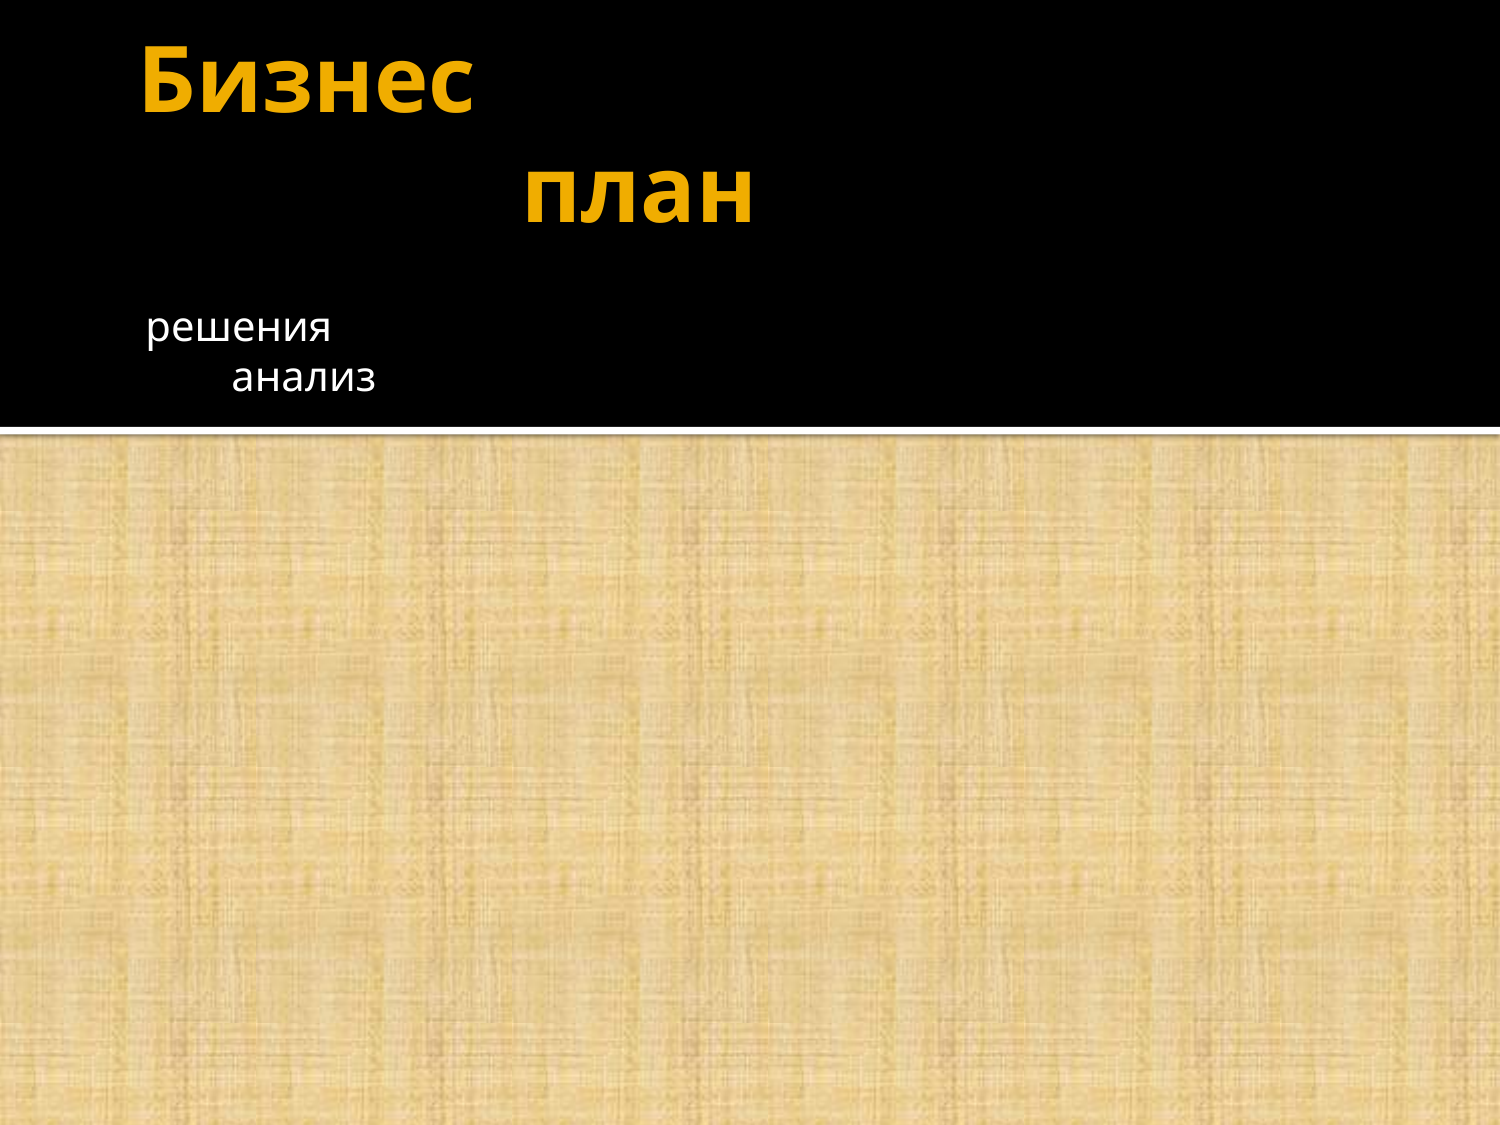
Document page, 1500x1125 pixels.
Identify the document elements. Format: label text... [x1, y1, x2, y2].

picture [0, 435, 1500, 1125]
list решения анализ [121, 299, 1438, 413]
title Бизнес план [123, 19, 1438, 288]
